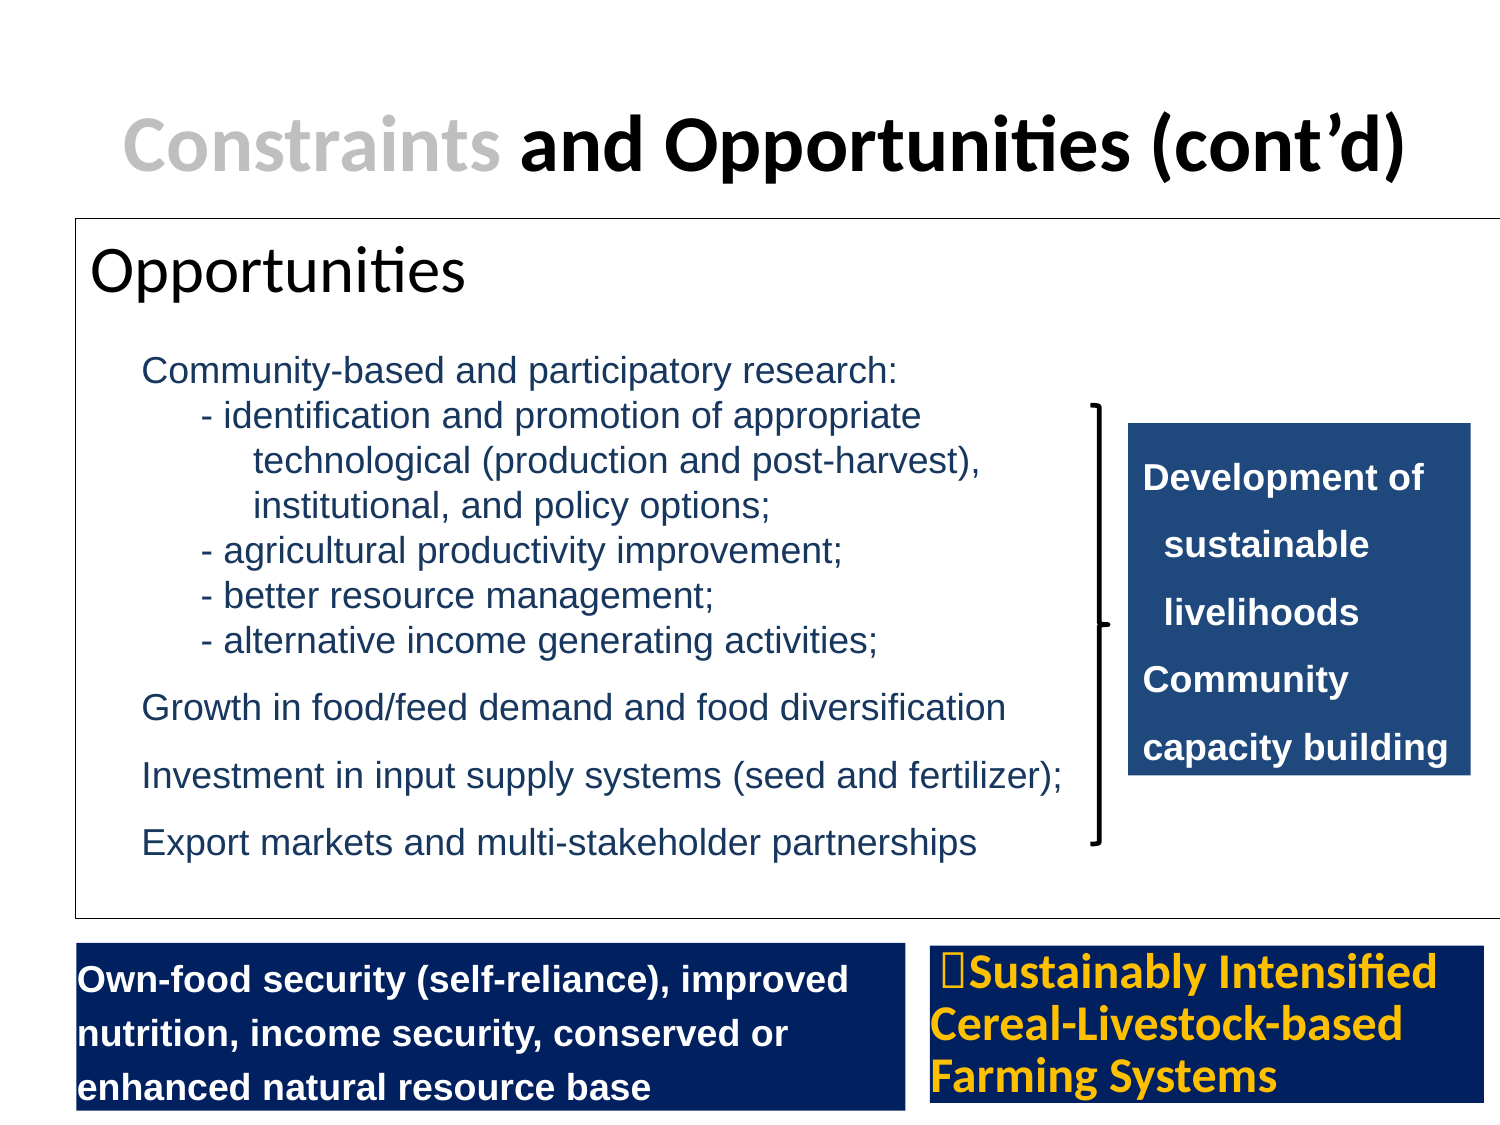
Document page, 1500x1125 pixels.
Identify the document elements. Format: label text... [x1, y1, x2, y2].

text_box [76, 942, 1484, 1113]
text_box [1091, 405, 1109, 845]
title Constraints and Opportunities (cont’d) [75, 45, 1459, 218]
text_box Development of sustainable livelihoods Community capacity building [1128, 423, 1471, 776]
text_box Community-based and participatory research: - identification and promotion of appropriate technological (production and post-harvest), institutional, and policy options; - agricultural productivity improvement; - better resource management; - alternative income generating activities; Growth in food/feed demand and food diversification Investment in input supply systems (seed and fertilizer); Export markets and multi-stakeholder partnerships [126, 315, 1091, 871]
list Opportunities [75, 218, 1500, 919]
